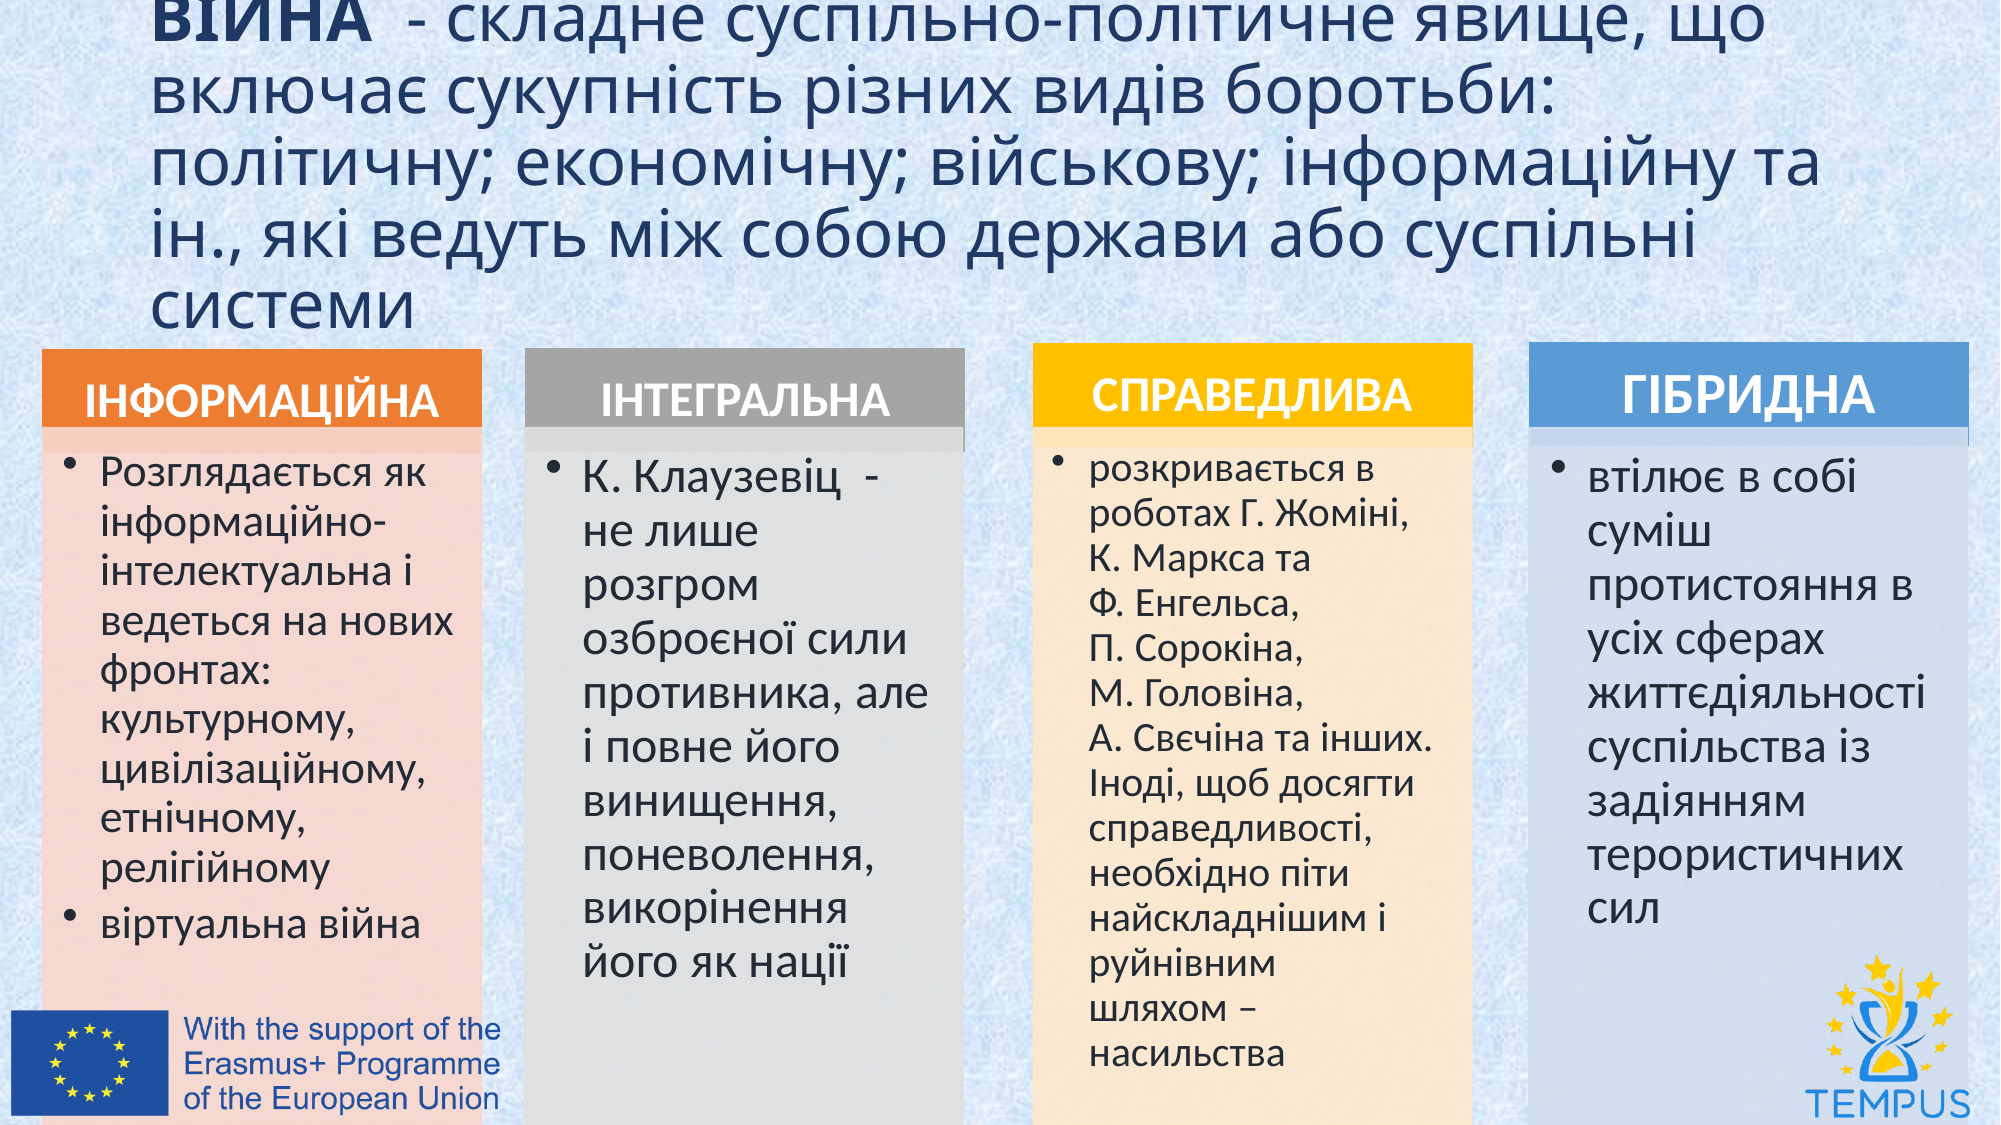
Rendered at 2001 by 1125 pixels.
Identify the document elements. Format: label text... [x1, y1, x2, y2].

title ВІЙНА - складне суспільно-політичне явище, що включає сукупність різних видів боротьби: політичну; економічну; військову; інформаційну та ін., які ведуть між собою держави або суспільні системи [134, 25, 1860, 302]
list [30, 307, 1968, 1125]
picture [0, 0, 2001, 1125]
